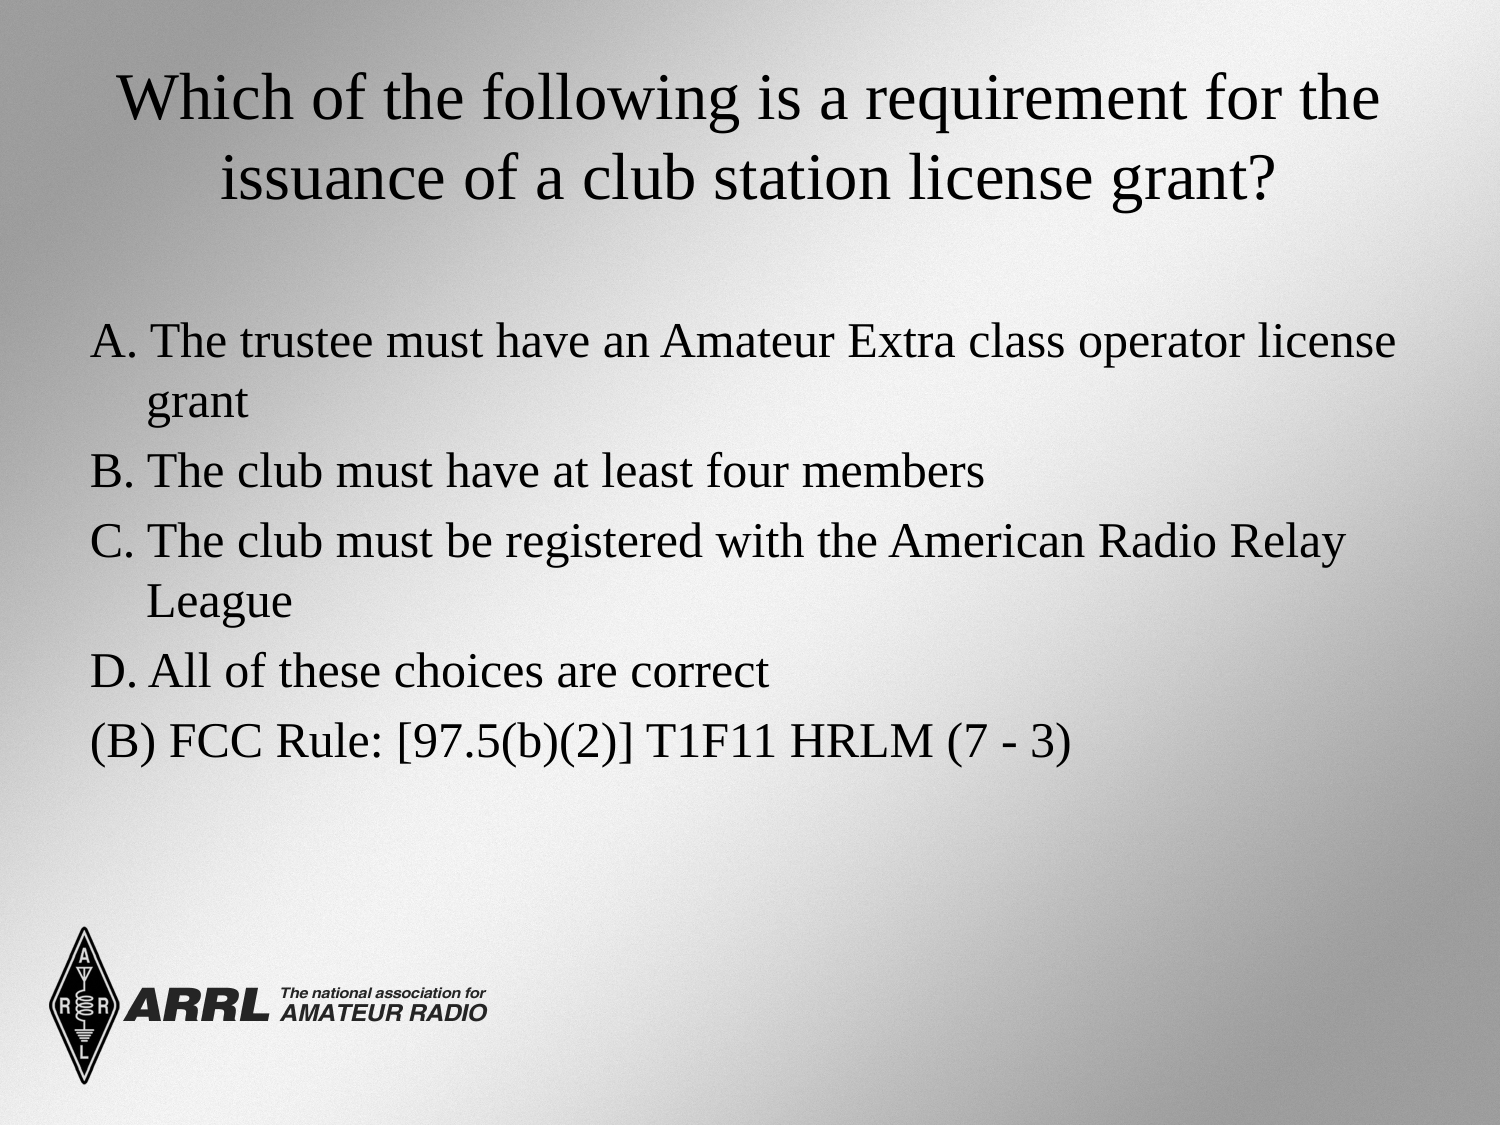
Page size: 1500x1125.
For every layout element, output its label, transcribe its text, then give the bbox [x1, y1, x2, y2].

title Which of the following is a requirement for the issuance of a club station license grant? [75, 45, 1425, 233]
picture [0, 0, 1500, 1125]
list A. The trustee must have an Amateur Extra class operator license grant B. The club must have at least four members C. The club must be registered with the American Radio Relay League D. All of these choices are correct (B) FCC Rule: [97.5(b)(2)] T1F11 HRLM (7 - 3) [75, 299, 1425, 1005]
